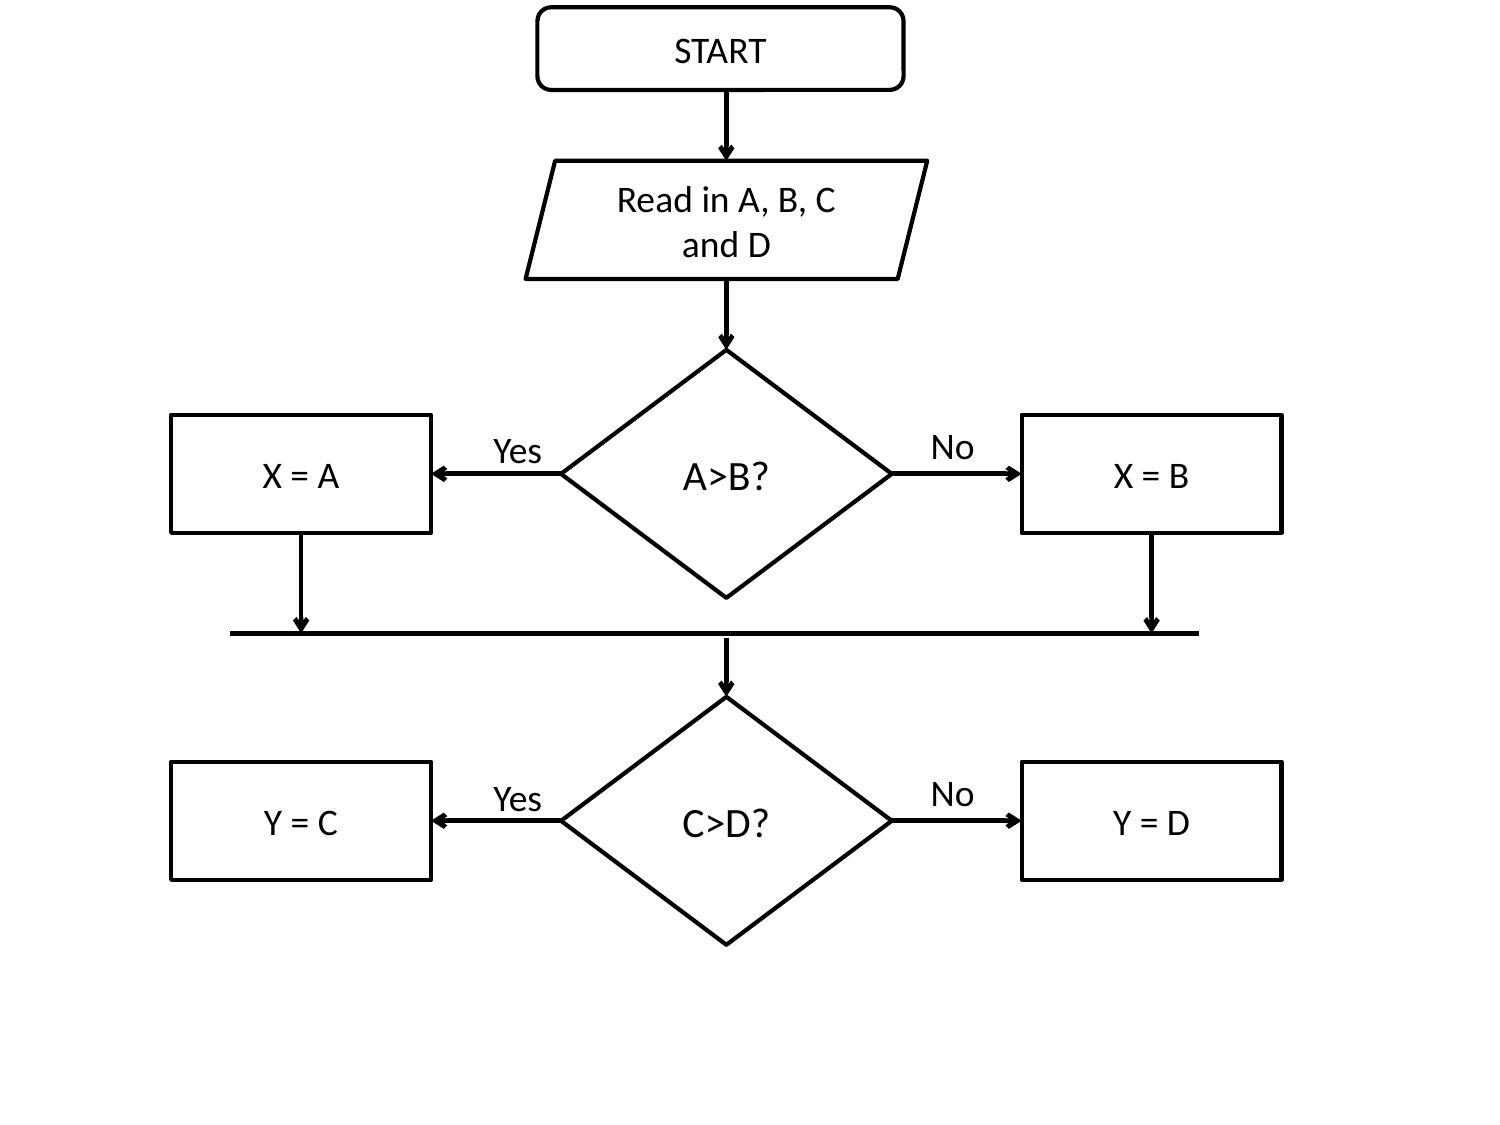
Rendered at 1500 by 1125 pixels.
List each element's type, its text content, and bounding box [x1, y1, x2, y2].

text_box Y = C [169, 760, 433, 882]
text_box No [915, 414, 990, 473]
text_box Yes [478, 766, 558, 820]
text_box A>B? [561, 349, 892, 600]
text_box X = B [1020, 413, 1284, 535]
text_box No [915, 761, 990, 820]
text_box Read in A, B, C and D [523, 158, 930, 282]
text_box Yes [478, 419, 558, 473]
text_box C>D? [561, 696, 892, 947]
text_box START [535, 5, 906, 93]
text_box X = A [169, 413, 433, 535]
text_box Y = D [1020, 760, 1284, 882]
